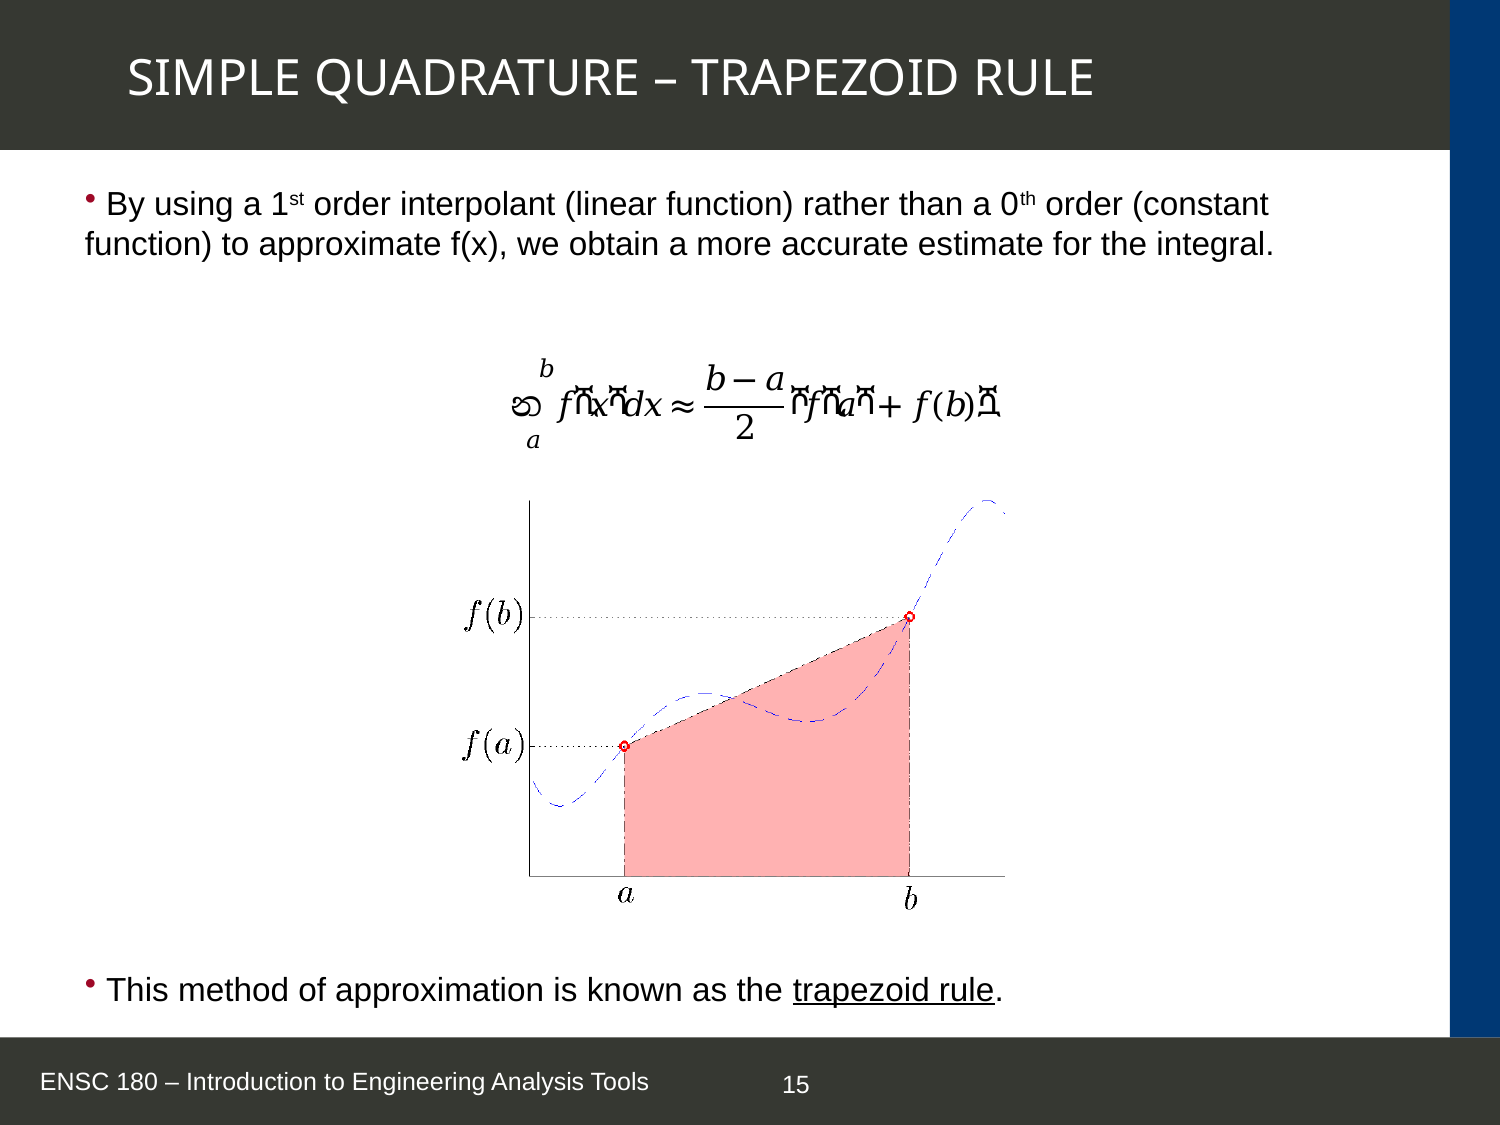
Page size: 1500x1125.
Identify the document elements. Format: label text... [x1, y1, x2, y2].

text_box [441, 356, 1059, 486]
title SIMPLE QUADRATURE – TRAPEZOID RULE [112, 37, 1450, 138]
picture [448, 465, 1062, 928]
footer ENSC 180 – Introduction to Engineering Analysis Tools [24, 1057, 740, 1113]
list By using a 1st order interpolant (linear function) rather than a 0th order (constant function) to approximate f(x), we obtain a more accurate estimate for the integral. This method of approximation is known as the trapezoid rule. [69, 174, 1418, 967]
